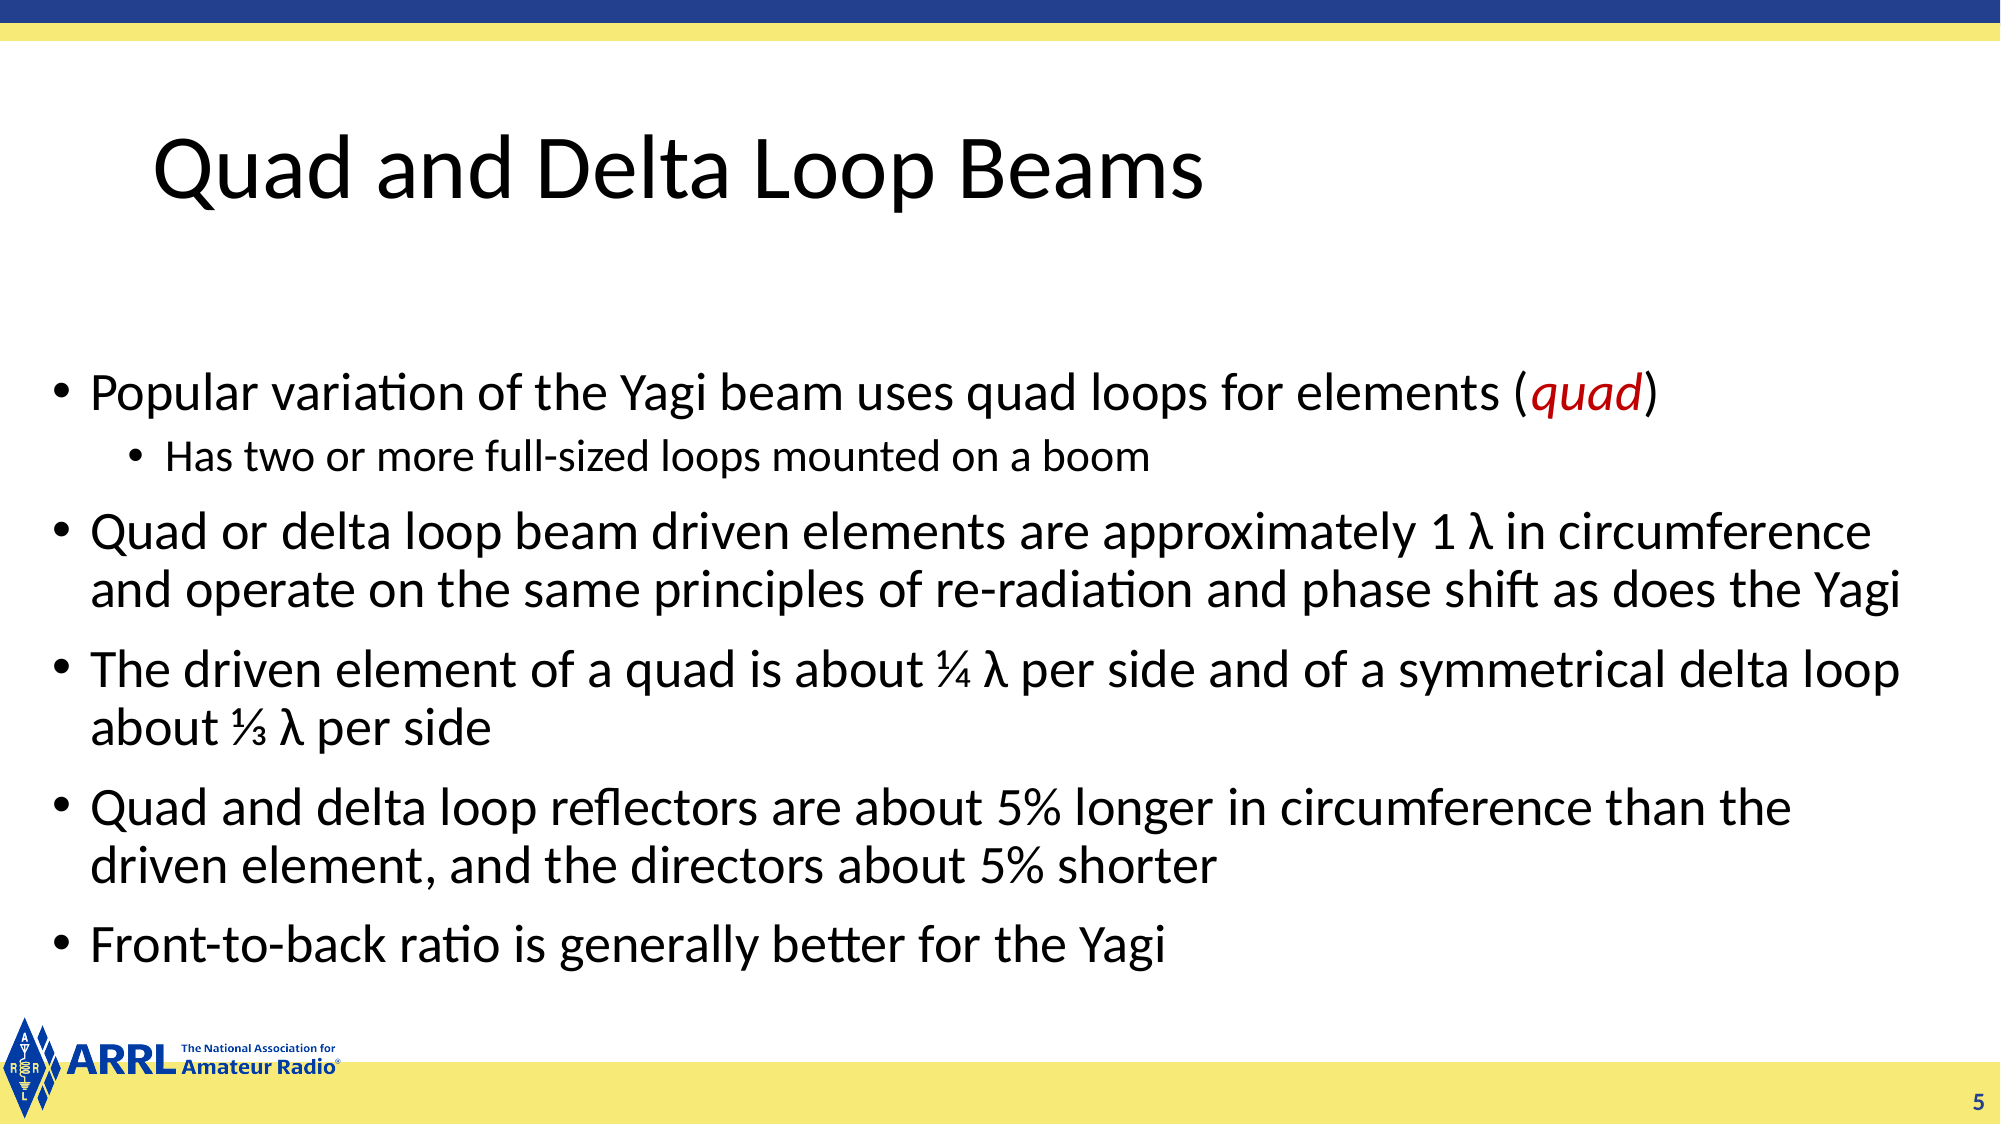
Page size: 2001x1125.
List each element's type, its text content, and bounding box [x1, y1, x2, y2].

picture [1, 1015, 342, 1121]
title Quad and Delta Loop Beams [137, 59, 1863, 278]
list Popular variation of the Yagi beam uses quad loops for elements (quad) Has two or more full-sized loops mounted on a boom Quad or delta loop beam driven elements are approximately 1 λ in circumference and operate on the same principles of re-radiation and phase shift as does the Yagi The driven element of a quad is about 1⁄4 λ per side and of a symmetrical delta loop about 1⁄3 λ per side Quad and delta loop reflectors are about 5% longer in circumference than the driven element, and the directors about 5% shorter Front-to-back ratio is generally better for the Yagi [37, 355, 1950, 1075]
